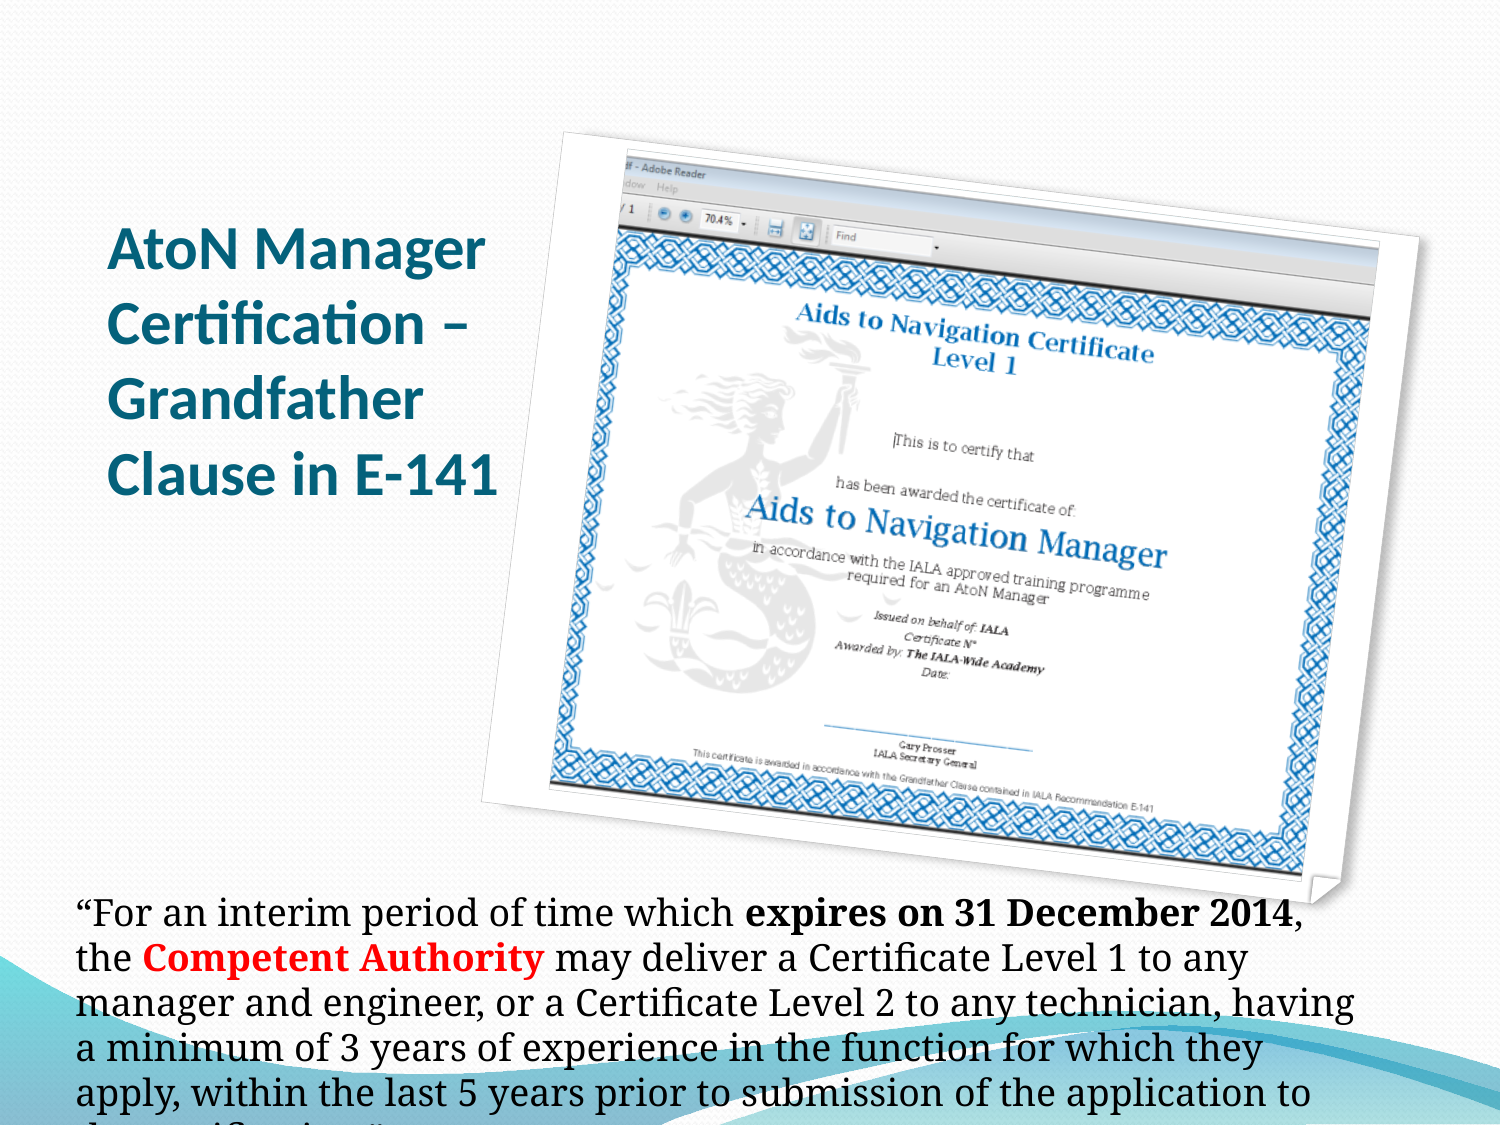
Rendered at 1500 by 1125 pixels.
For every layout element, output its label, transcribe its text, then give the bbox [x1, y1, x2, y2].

picture [585, 150, 1344, 838]
list “For an interim period of time which expires on 31 December 2014, the Competent Authority may deliver a Certificate Level 1 to any manager and engineer, or a Certificate Level 2 to any technician, having a minimum of 3 years of experience in the function for which they apply, within the last 5 years prior to submission of the application to the certification.” [64, 881, 1365, 1074]
picture [550, 547, 580, 792]
picture [1347, 238, 1379, 498]
picture [1037, 848, 1305, 881]
title AtoN Manager Certification – Grandfather Clause in E-141 [99, 193, 526, 516]
